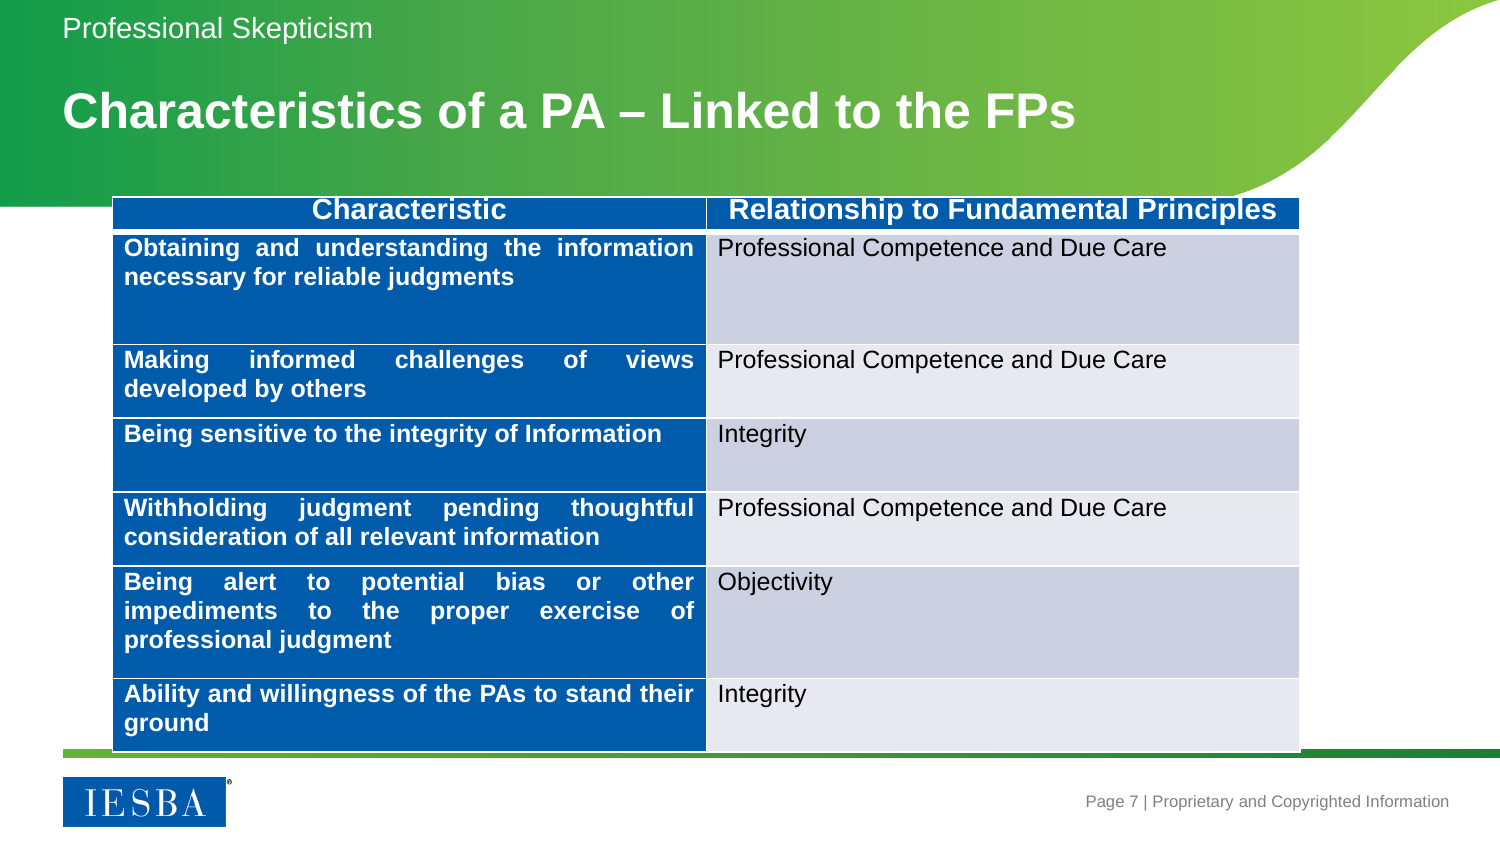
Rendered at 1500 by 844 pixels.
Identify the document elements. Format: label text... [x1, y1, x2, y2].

table_cell Ability and willingness of the PAs to stand their ground [113, 679, 706, 751]
table_cell Being alert to potential bias or other impediments to the proper exercise of professional judgment [113, 567, 706, 678]
table_cell Obtaining and understanding the information necessary for reliable judgments [113, 235, 706, 344]
title Characteristics of a PA – Linked to the FPs [62, 75, 1300, 142]
picture [63, 777, 232, 827]
table_cell Integrity [707, 419, 1299, 491]
table_cell Professional Competence and Due Care [707, 345, 1299, 417]
table_cell Professional Competence and Due Care [707, 493, 1299, 565]
table_cell Integrity [707, 679, 1299, 751]
table_header Characteristic [113, 198, 706, 229]
table_cell Withholding judgment pending thoughtful consideration of all relevant information [113, 493, 706, 565]
table_header Relationship to Fundamental Principles [707, 198, 1299, 229]
picture [0, 0, 1500, 207]
table_cell Making informed challenges of views developed by others [113, 345, 706, 417]
subtitle Professional Skepticism [62, 9, 500, 38]
table_cell Professional Competence and Due Care [707, 235, 1299, 344]
table_cell Objectivity [707, 567, 1299, 678]
table_cell Being sensitive to the integrity of Information [113, 419, 706, 491]
